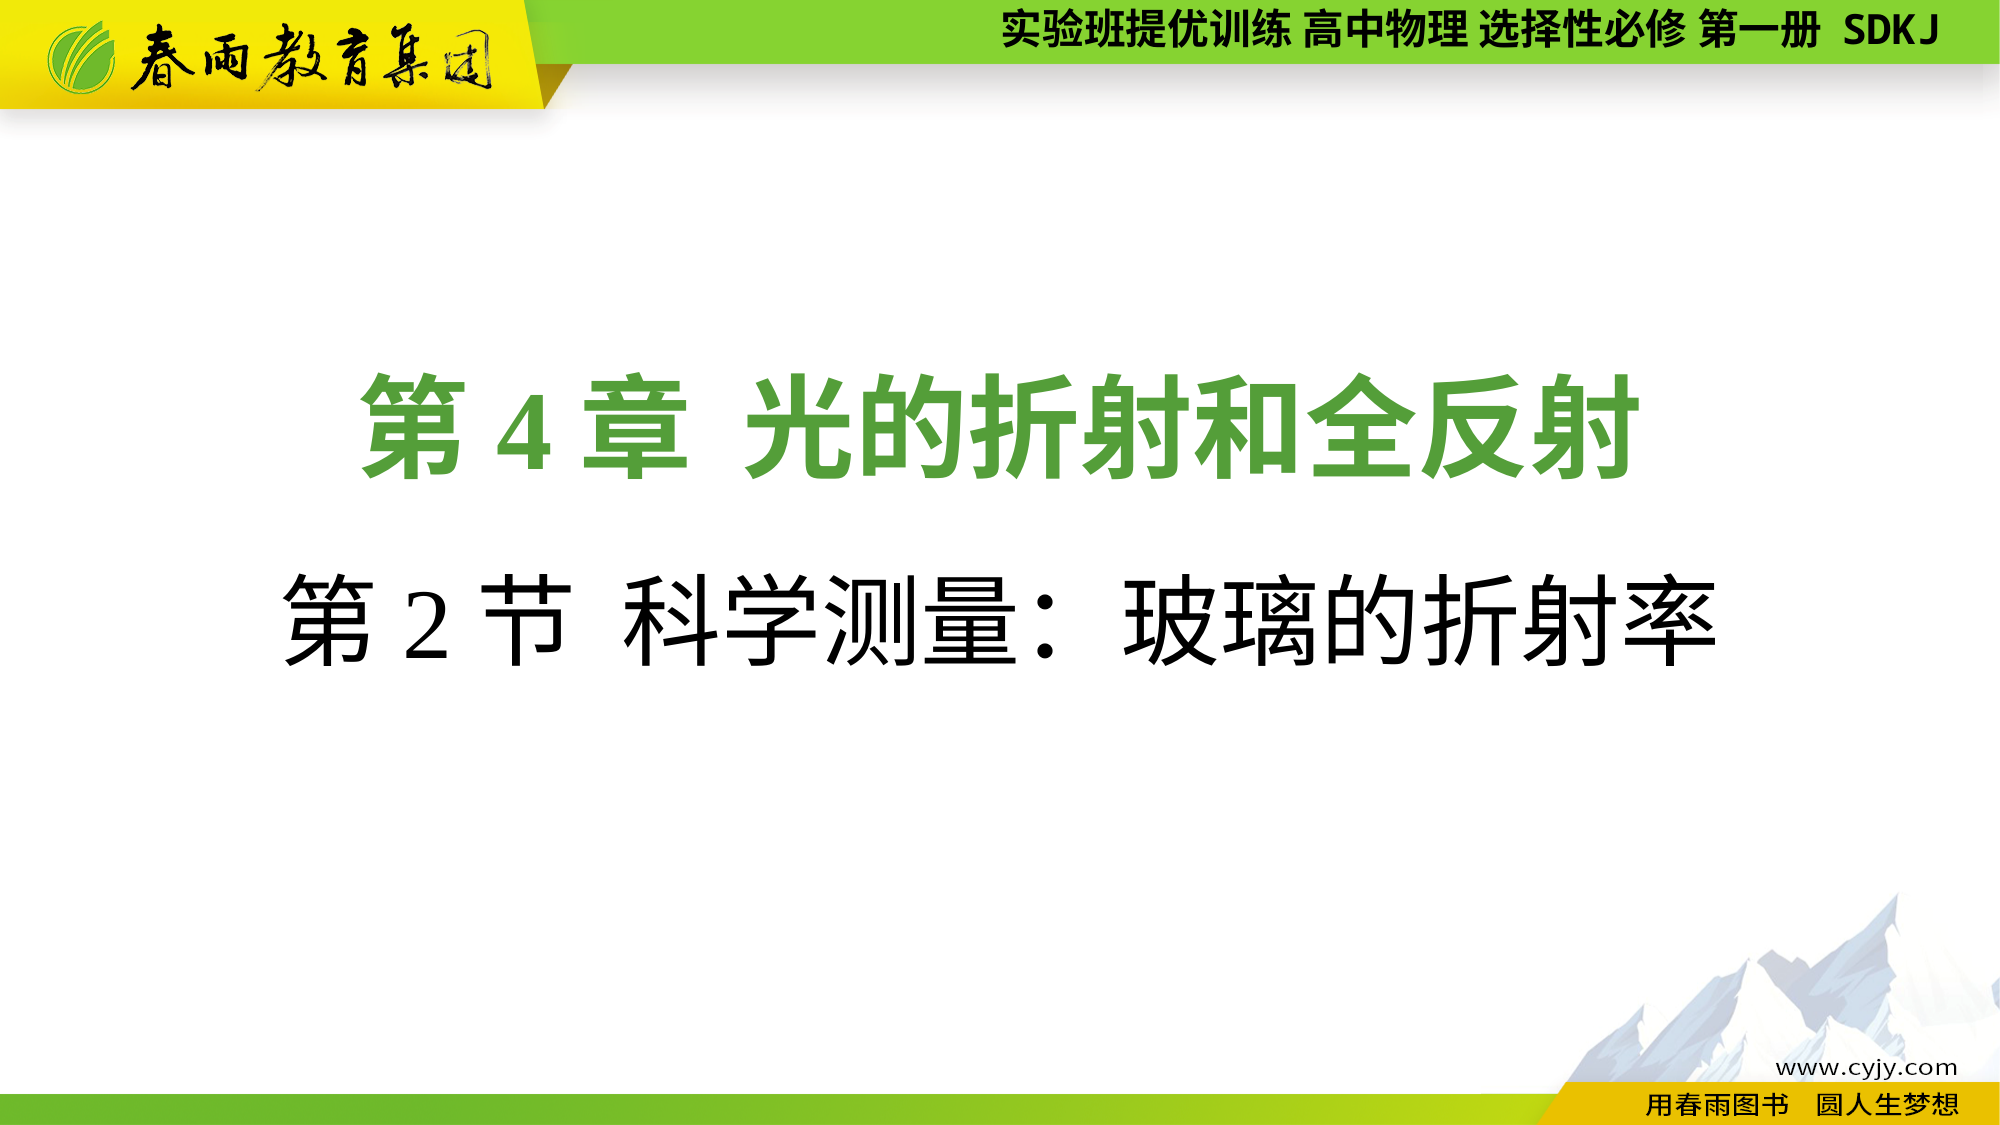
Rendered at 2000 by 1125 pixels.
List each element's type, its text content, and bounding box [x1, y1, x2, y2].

text_box 第4章 光的折射和全反射 [0, 282, 2000, 491]
text_box 第2节 科学测量：玻璃的折射率 [0, 491, 2000, 687]
picture [0, 0, 2000, 282]
picture [0, 687, 2000, 1125]
